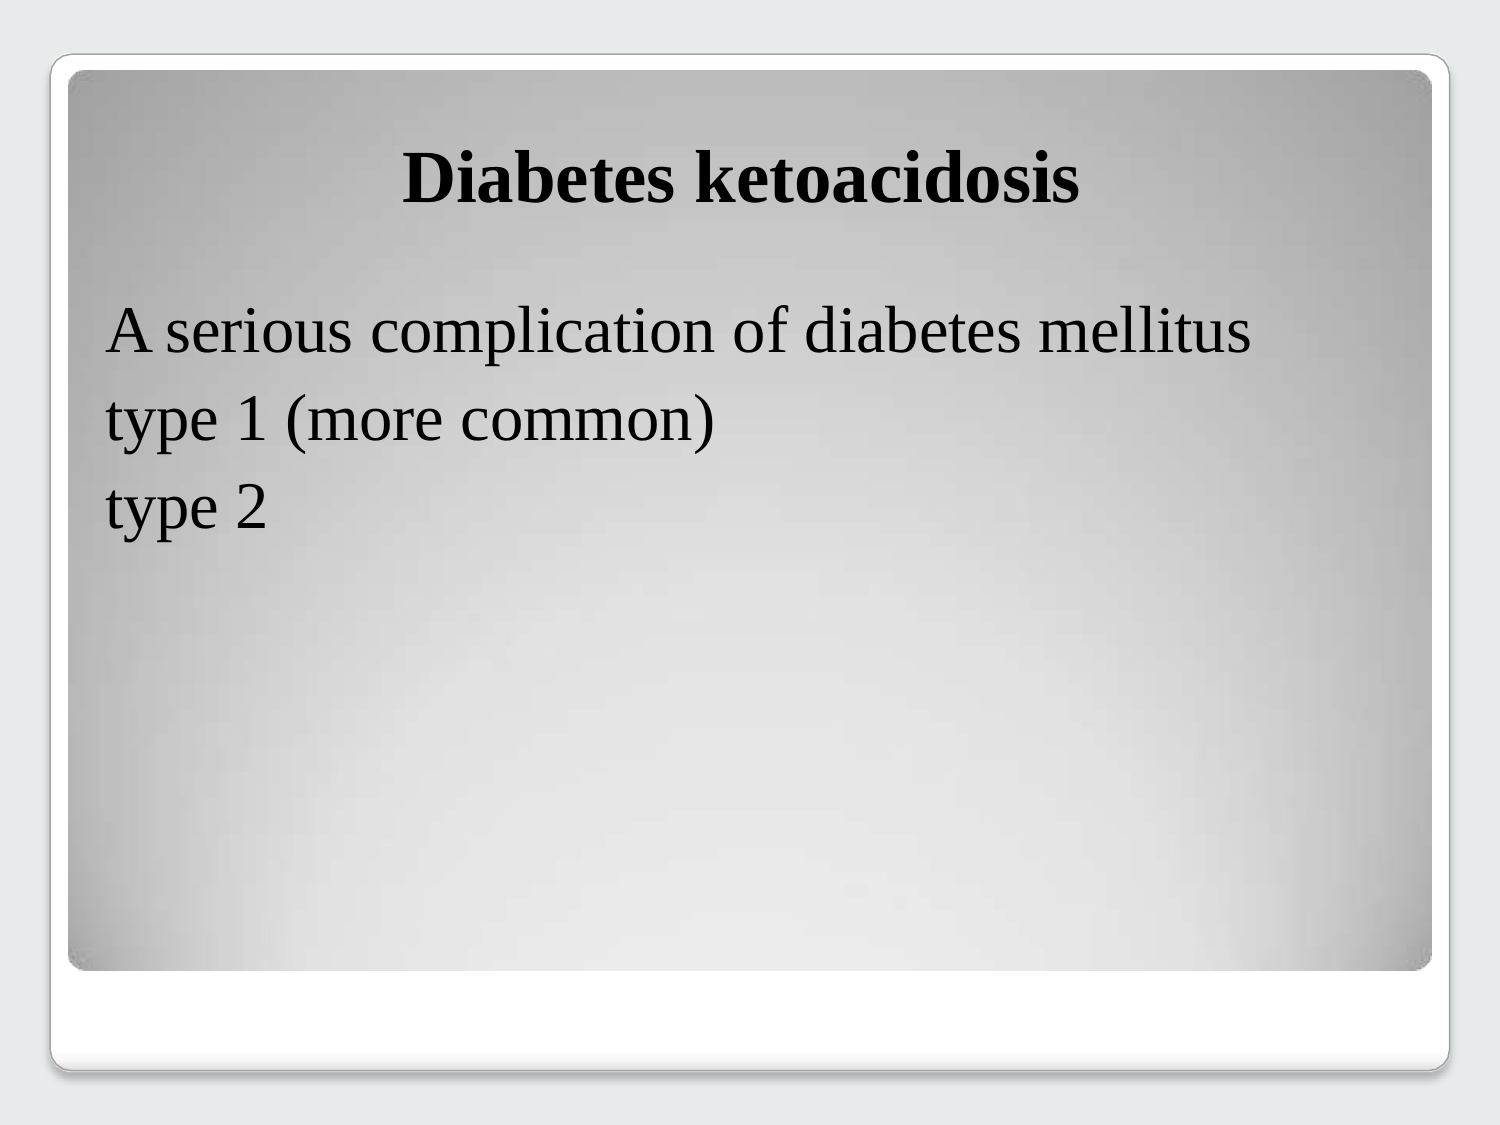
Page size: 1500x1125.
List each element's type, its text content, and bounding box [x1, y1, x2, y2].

title Diabetes ketoacidosis [399, 125, 1247, 277]
picture [36, 46, 1464, 1094]
text_box A serious complication of diabetes mellitus type 1 (more common) type 2 [102, 277, 1301, 542]
